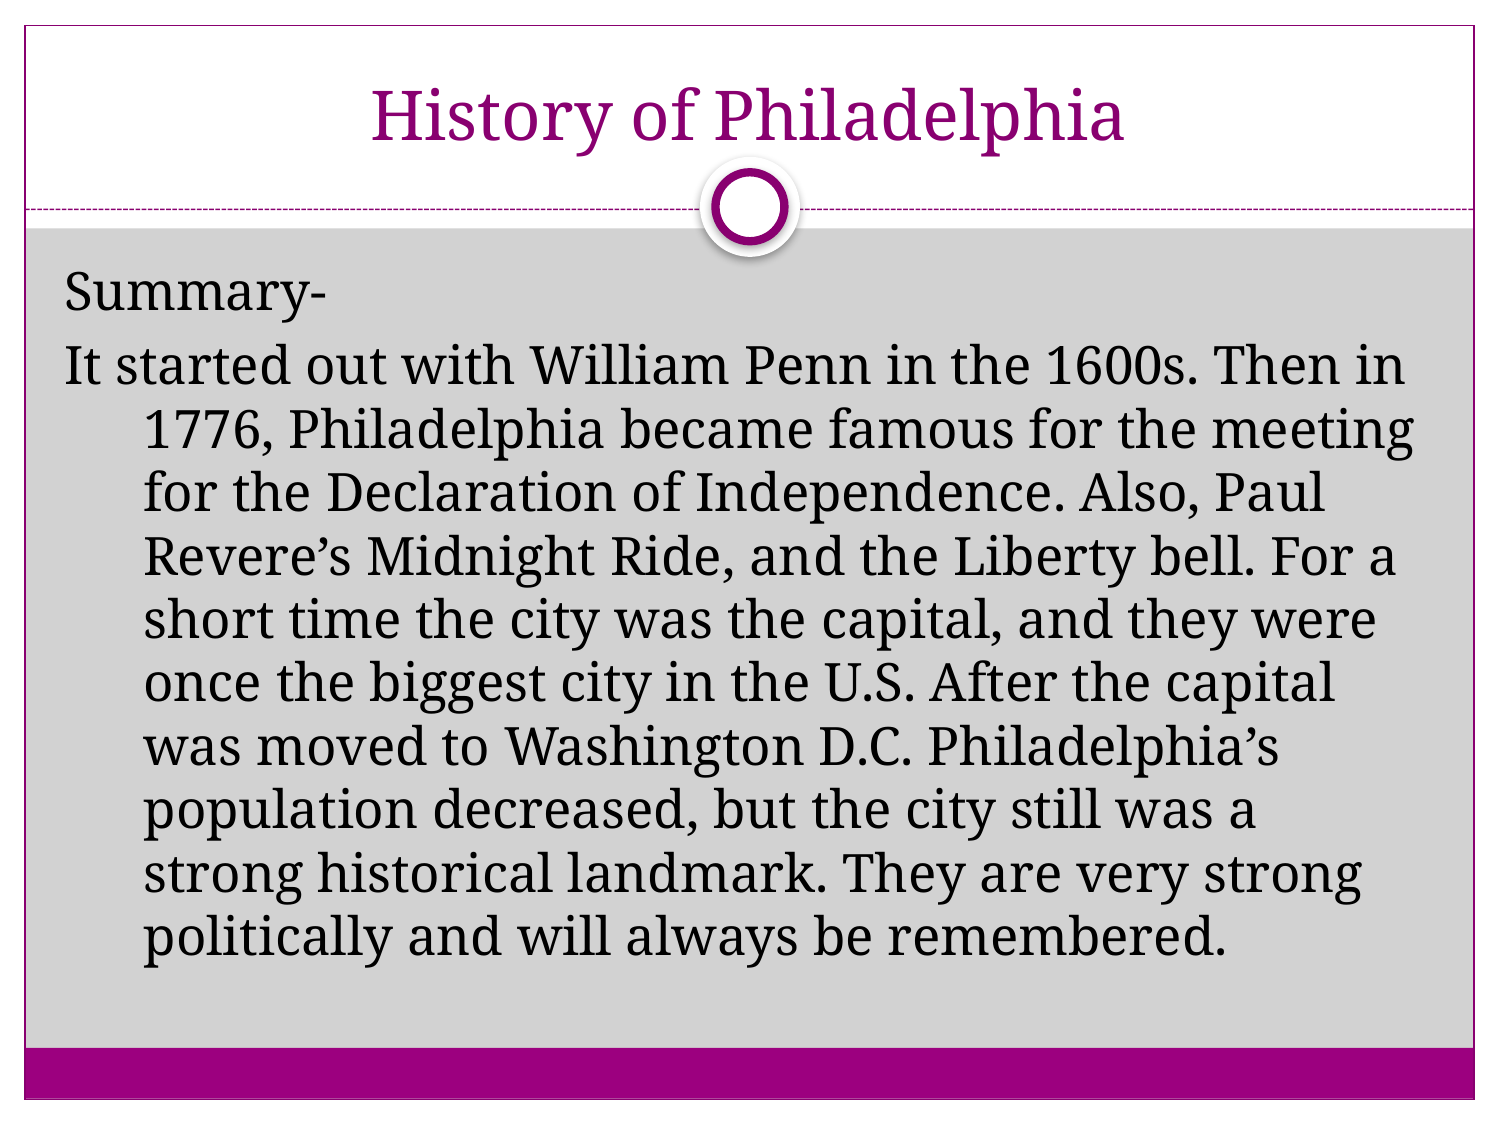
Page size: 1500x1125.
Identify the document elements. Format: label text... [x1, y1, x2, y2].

title History of Philadelphia [49, 37, 1450, 162]
list Summary- It started out with William Penn in the 1600s. Then in 1776, Philadelphia became famous for the meeting for the Declaration of Independence. Also, Paul Revere’s Midnight Ride, and the Liberty bell. For a short time the city was the capital, and they were once the biggest city in the U.S. After the capital was moved to Washington D.C. Philadelphia’s population decreased, but the city still was a strong historical landmark. They are very strong politically and will always be remembered. [49, 250, 1445, 1001]
